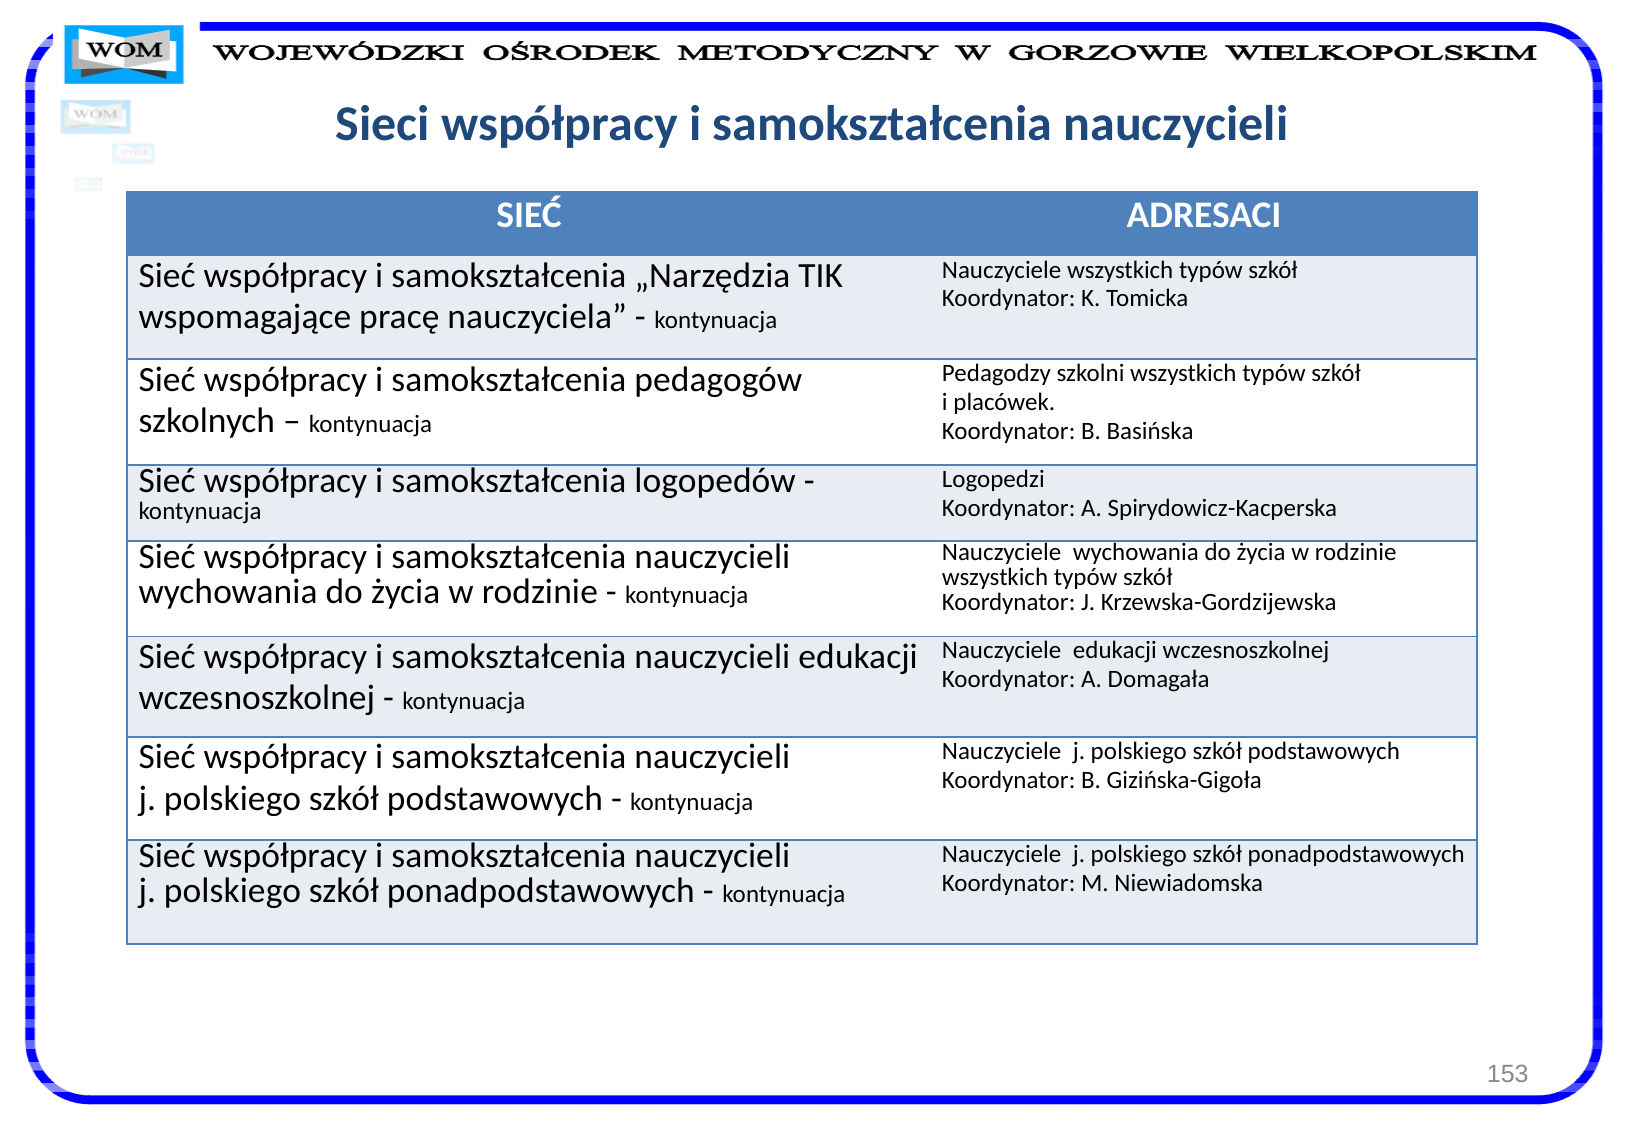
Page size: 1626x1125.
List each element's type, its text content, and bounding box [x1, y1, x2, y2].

table_cell Sieć współpracy i samokształcenia „Narzędzia TIK wspomagające pracę nauczyciela” - kontynuacja [128, 256, 931, 358]
table_cell Sieć współpracy i samokształcenia nauczycieli j. polskiego szkół podstawowych - kontynuacja [128, 738, 931, 839]
table_cell Logopedzi Koordynator: A. Spirydowicz-Kacperska [931, 466, 1476, 540]
table_header ADRESACI [931, 193, 1476, 255]
table_cell Sieć współpracy i samokształcenia nauczycieli j. polskiego szkół ponadpodstawowych - kontynuacja [128, 841, 931, 943]
table_cell Nauczyciele wychowania do życia w rodzinie wszystkich typów szkół Koordynator: J. Krzewska-Gordzijewska [931, 542, 1476, 636]
slide_number 153 [1164, 1042, 1544, 1103]
table_cell Nauczyciele j. polskiego szkół ponadpodstawowych Koordynator: M. Niewiadomska [931, 841, 1476, 943]
title Sieci współpracy i samokształcenia nauczycieli [137, 45, 1488, 197]
table_cell Pedagodzy szkolni wszystkich typów szkół i placówek. Koordynator: B. Basińska [931, 360, 1476, 464]
picture [0, 0, 1625, 1125]
table_cell Nauczyciele wszystkich typów szkół Koordynator: K. Tomicka [931, 256, 1476, 358]
table_cell Nauczyciele edukacji wczesnoszkolnej Koordynator: A. Domagała [931, 637, 1476, 736]
table_cell Sieć współpracy i samokształcenia logopedów - kontynuacja [128, 466, 931, 540]
table_header SIEĆ [128, 193, 931, 255]
table_cell Sieć współpracy i samokształcenia nauczycieli edukacji wczesnoszkolnej - kontynuacja [128, 637, 931, 736]
table_cell Sieć współpracy i samokształcenia nauczycieli wychowania do życia w rodzinie - kontynuacja [128, 542, 931, 636]
table_cell Nauczyciele j. polskiego szkół podstawowych Koordynator: B. Gizińska-Gigoła [931, 738, 1476, 839]
table_cell Sieć współpracy i samokształcenia pedagogów szkolnych – kontynuacja [128, 360, 931, 464]
